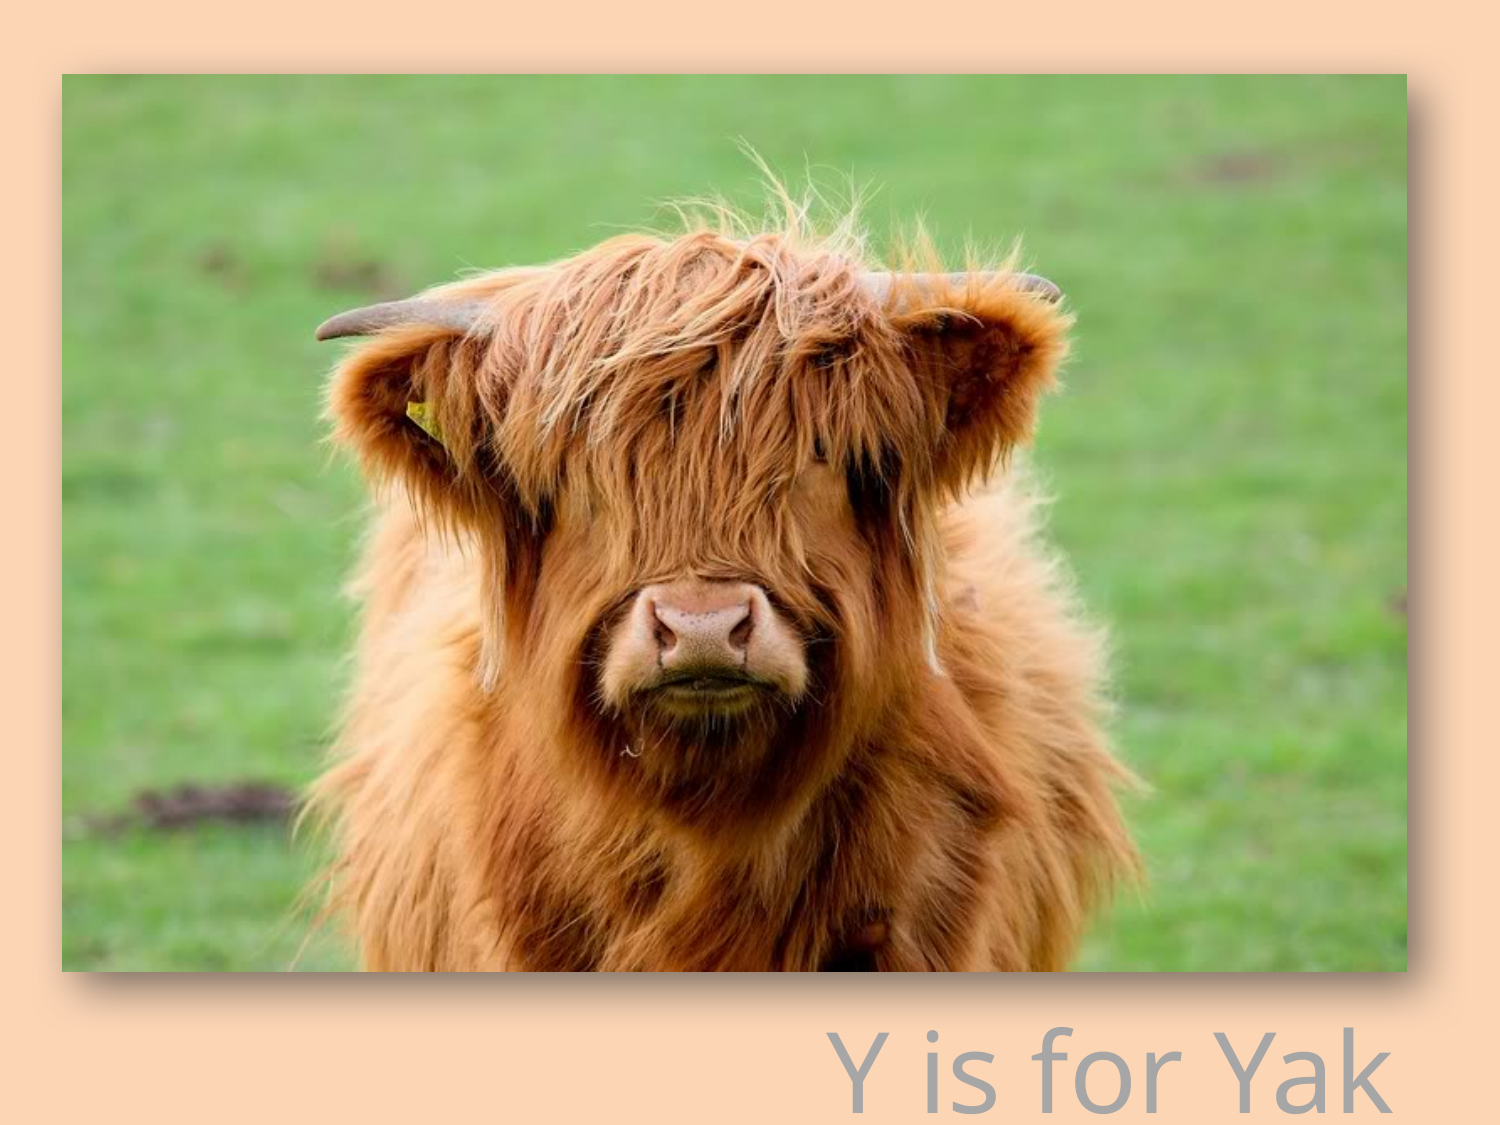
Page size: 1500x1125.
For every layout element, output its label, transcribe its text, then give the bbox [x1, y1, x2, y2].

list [62, 74, 1407, 973]
title Y is for Yak [450, 975, 1500, 1125]
